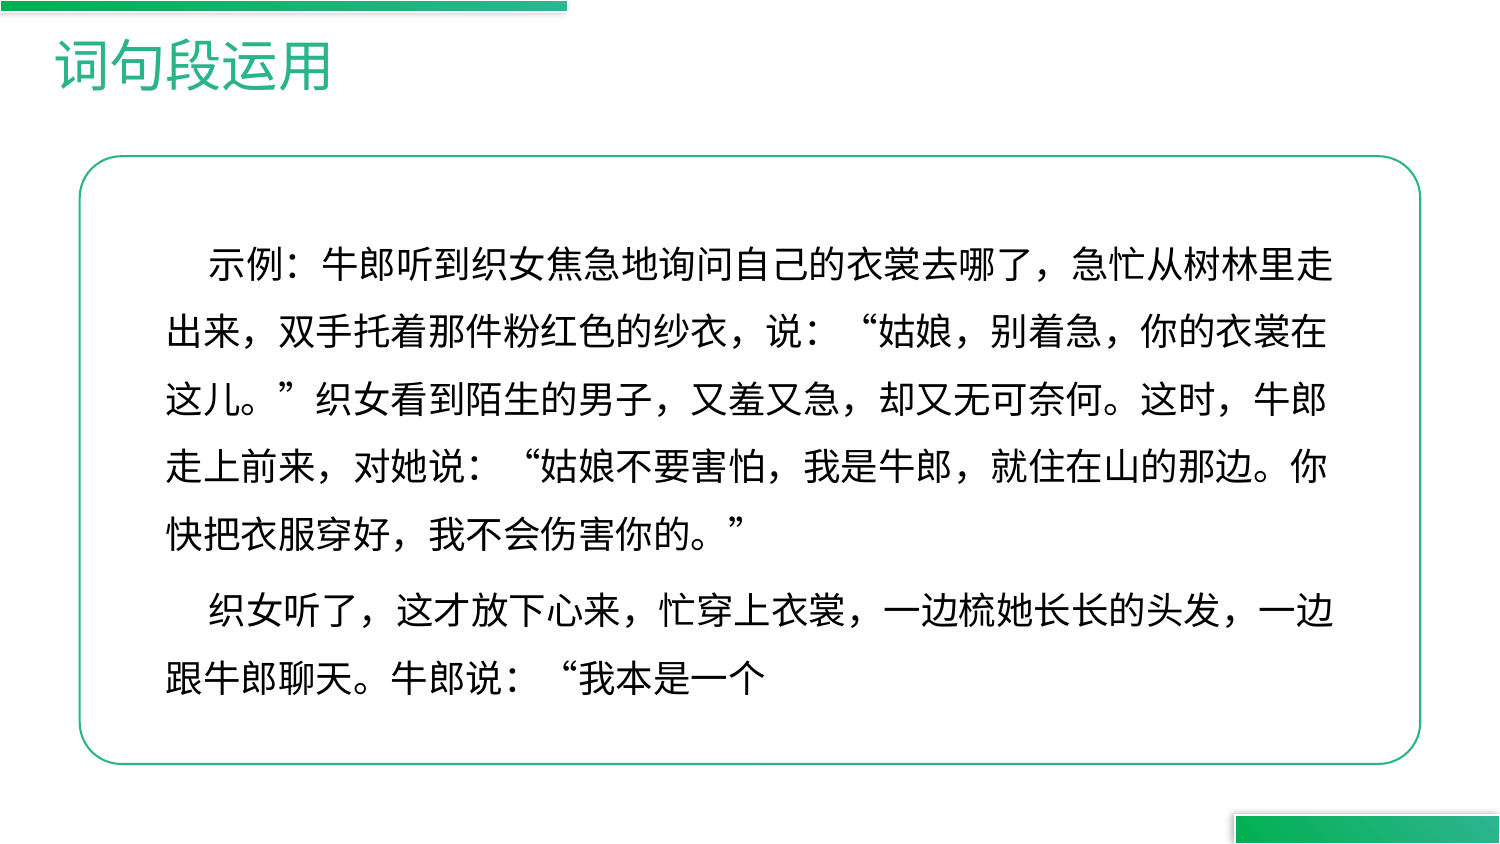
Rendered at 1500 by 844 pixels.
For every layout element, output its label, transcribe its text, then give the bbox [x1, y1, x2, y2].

text_box 示例：牛郎听到织女焦急地询问自己的衣裳去哪了，急忙从树林里走出来，双手托着那件粉红色的纱衣，说：“姑娘，别着急，你的衣裳在这儿。”织女看到陌生的男子，又羞又急，却又无可奈何。这时，牛郎走上前来，对她说：“姑娘不要害怕，我是牛郎，就住在山的那边。你快把衣服穿好，我不会伤害你的。” 织女听了，这才放下心来，忙穿上衣裳，一边梳她长长的头发，一边跟牛郎聊天。牛郎说：“我本是一个 [154, 212, 1346, 706]
list 词句段运用 [41, 32, 382, 94]
